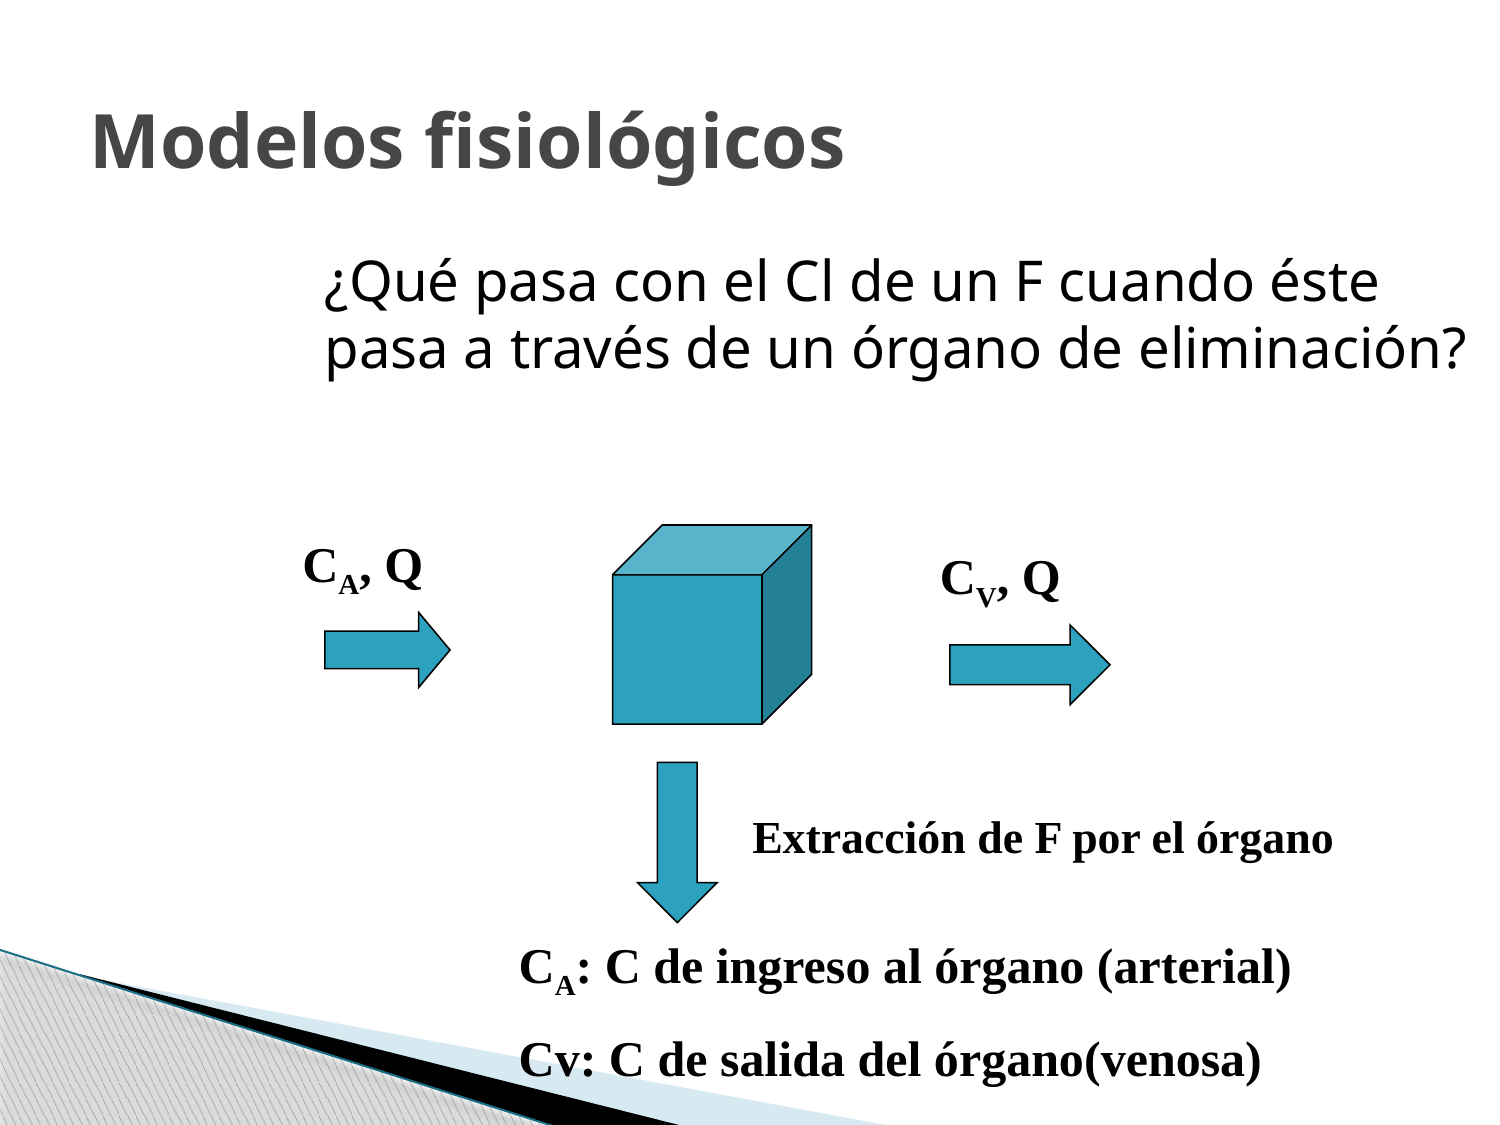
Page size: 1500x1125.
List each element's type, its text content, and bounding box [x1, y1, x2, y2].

text_box CA, Q [287, 524, 475, 608]
text_box CA: C de ingreso al órgano (arterial) Cv: C de salida del órgano(venosa) [503, 925, 1336, 1094]
list ¿Qué pasa con el Cl de un F cuando éste pasa a través de un órgano de eliminación? [249, 237, 1500, 913]
text_box Extracción de F por el órgano [737, 800, 1388, 870]
text_box [949, 624, 1111, 705]
text_box [637, 762, 718, 923]
text_box [324, 612, 451, 688]
text_box [612, 525, 812, 725]
title Modelos fisiológicos [75, 45, 1425, 233]
text_box CV, Q [924, 537, 1125, 621]
